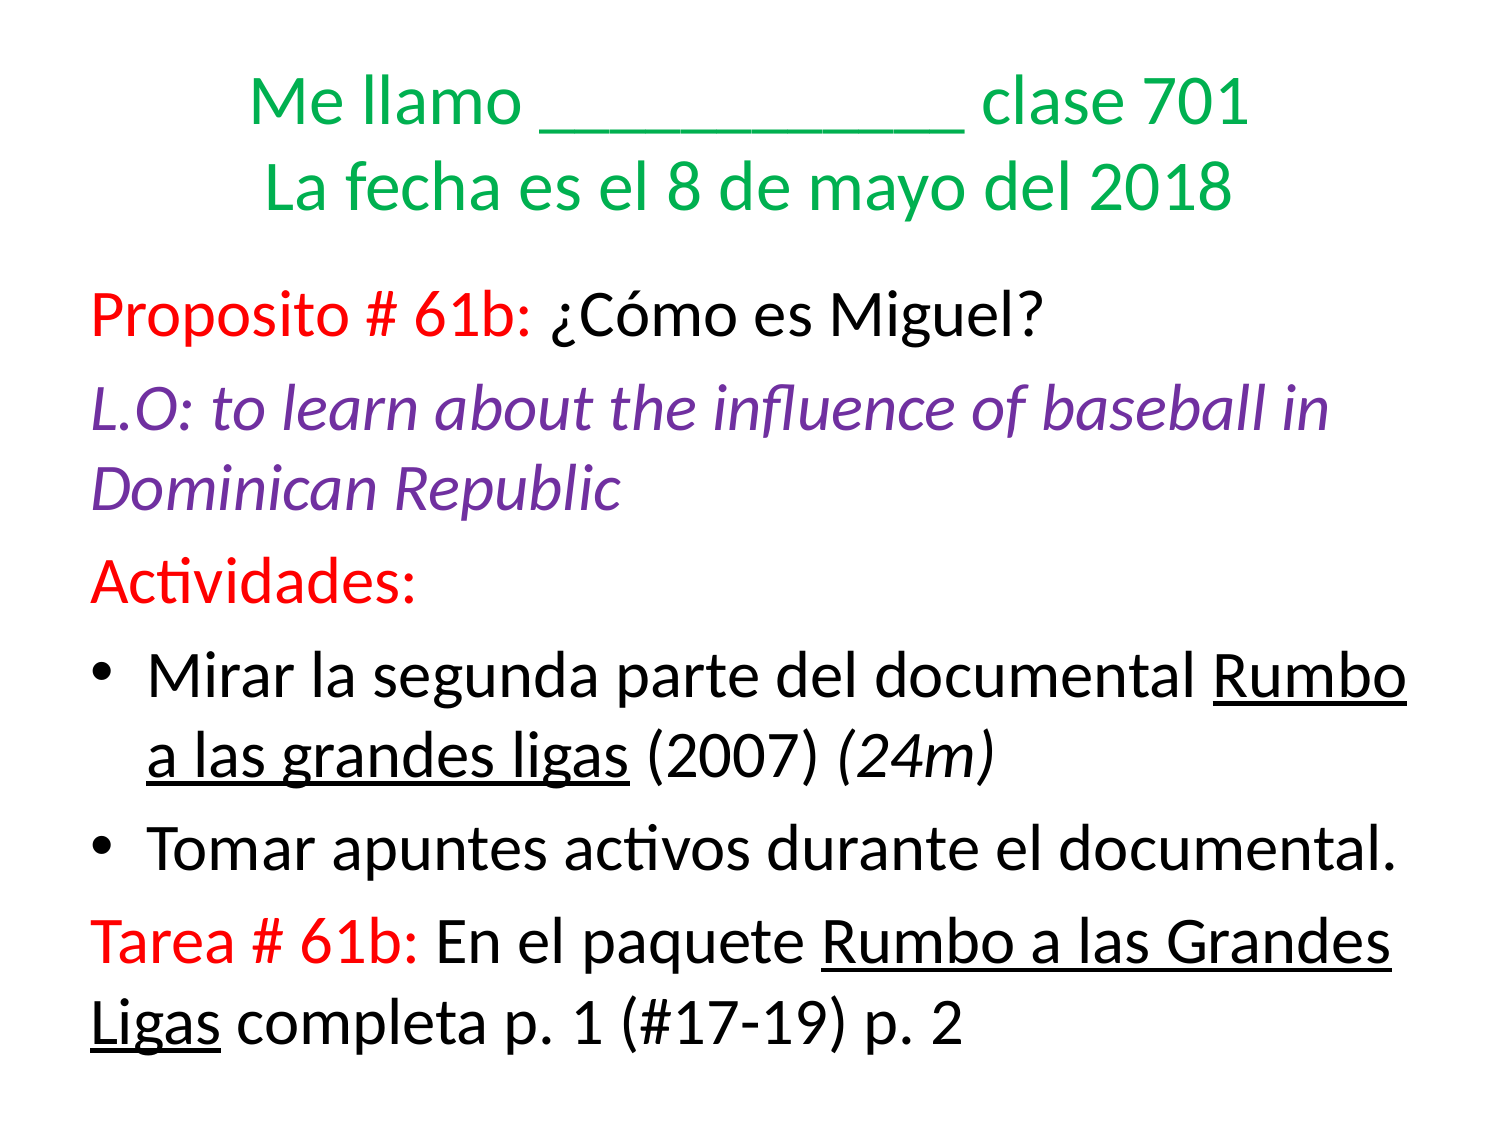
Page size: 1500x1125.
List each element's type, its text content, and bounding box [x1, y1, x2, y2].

title Me llamo ____________ clase 701 La fecha es el 8 de mayo del 2018 [75, 45, 1425, 233]
list Proposito # 61b: ¿Cómo es Miguel? L.O: to learn about the influence of baseball in Dominican Republic Actividades: Mirar la segunda parte del documental Rumbo a las grandes ligas (2007) (24m) Tomar apuntes activos durante el documental. Tarea # 61b: En el paquete Rumbo a las Grandes Ligas completa p. 1 (#17-19) p. 2 [75, 262, 1425, 1100]
